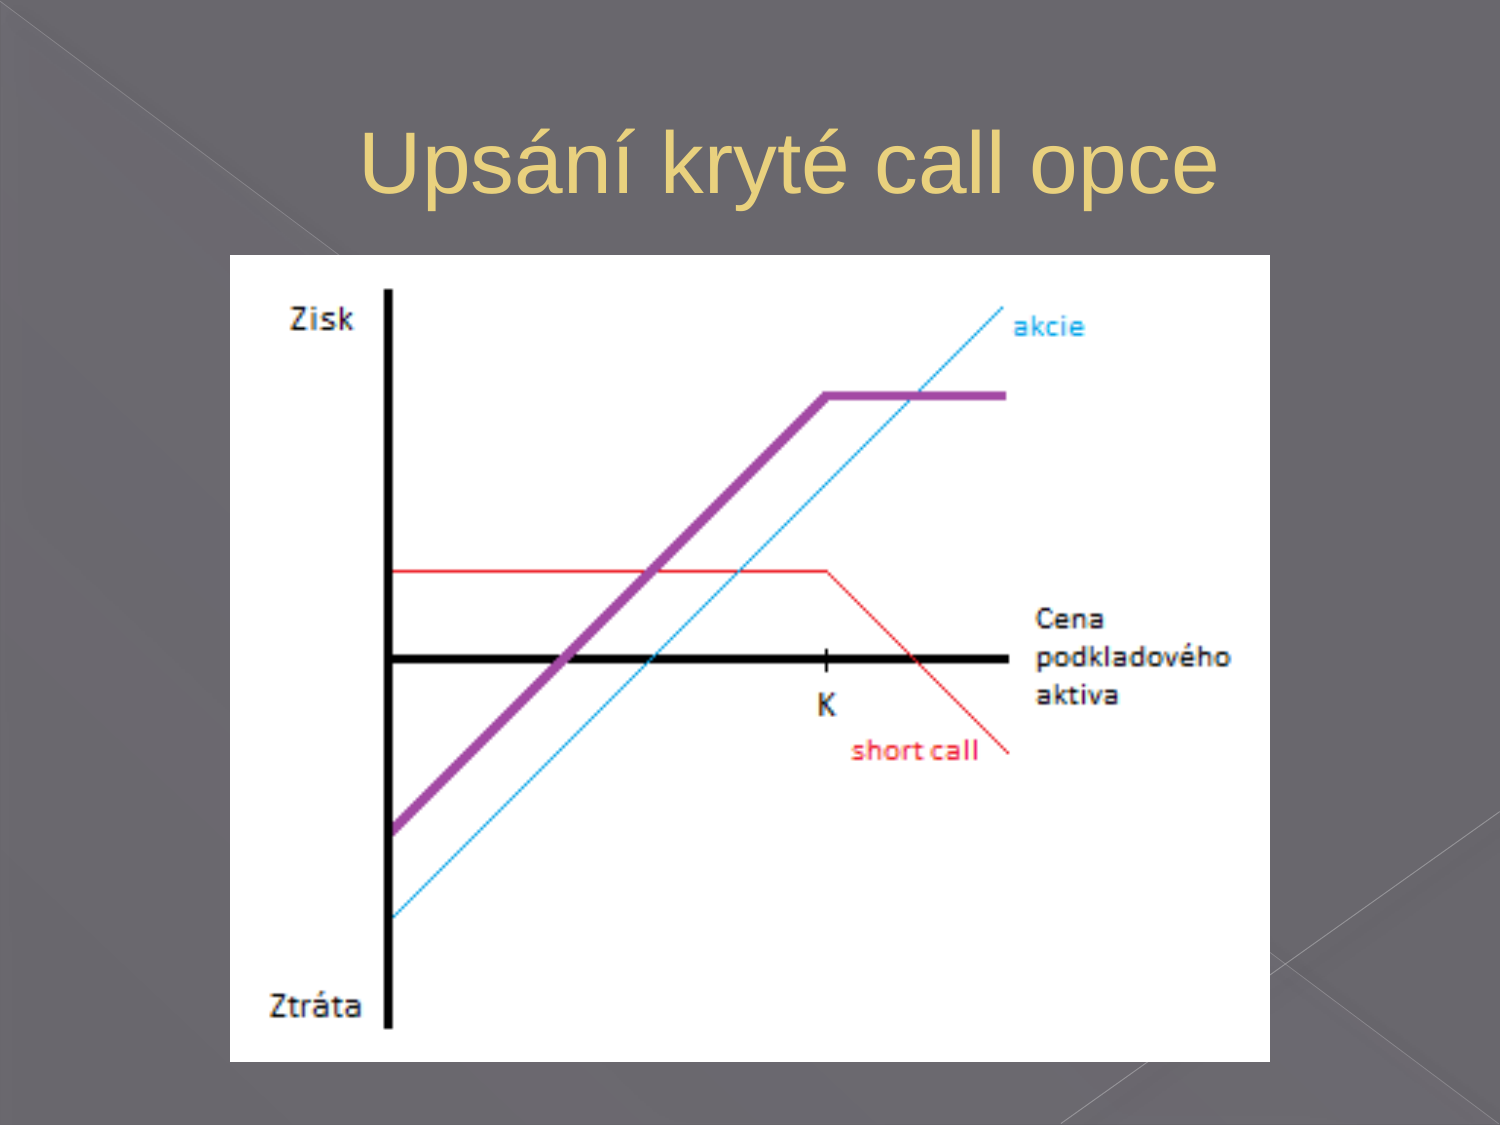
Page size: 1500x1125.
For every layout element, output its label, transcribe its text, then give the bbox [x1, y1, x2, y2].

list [229, 255, 1270, 1062]
title Upsání kryté call opce [75, 43, 1425, 274]
